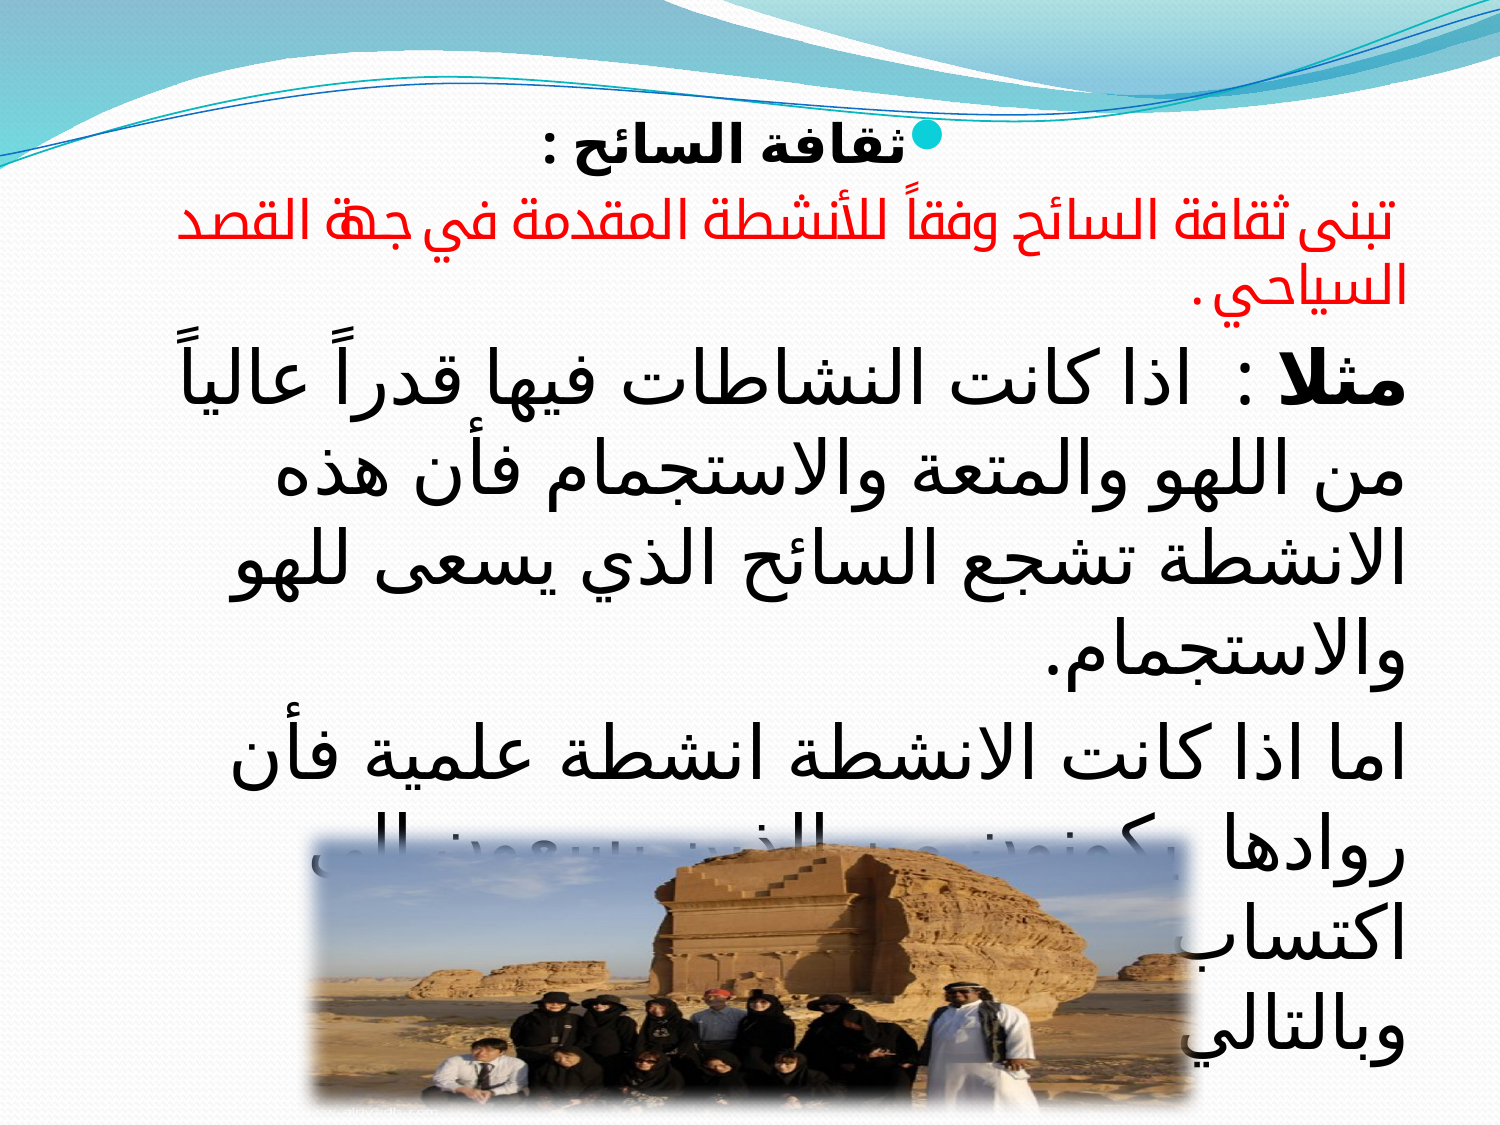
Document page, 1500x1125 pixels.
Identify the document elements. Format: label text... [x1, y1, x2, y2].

list ثقافة السائح : تبنى ثقافة السائح وفقاً للأنشطة المقدمة في جهة القصد السياحي . مثلا : اذا كانت النشاطات فيها قدراً عالياً من اللهو والمتعة والاستجمام فأن هذه الانشطة تشجع السائح الذي يسعى للهو والاستجمام. اما اذا كانت الانشطة انشطة علمية فأن روادها يكونون من الذين يسعون الى اكتساب المعرفة والمنهجية العلمية ، وبالتالي اختلفت اراء السياح. [75, 101, 1425, 1038]
picture [296, 822, 1204, 1118]
